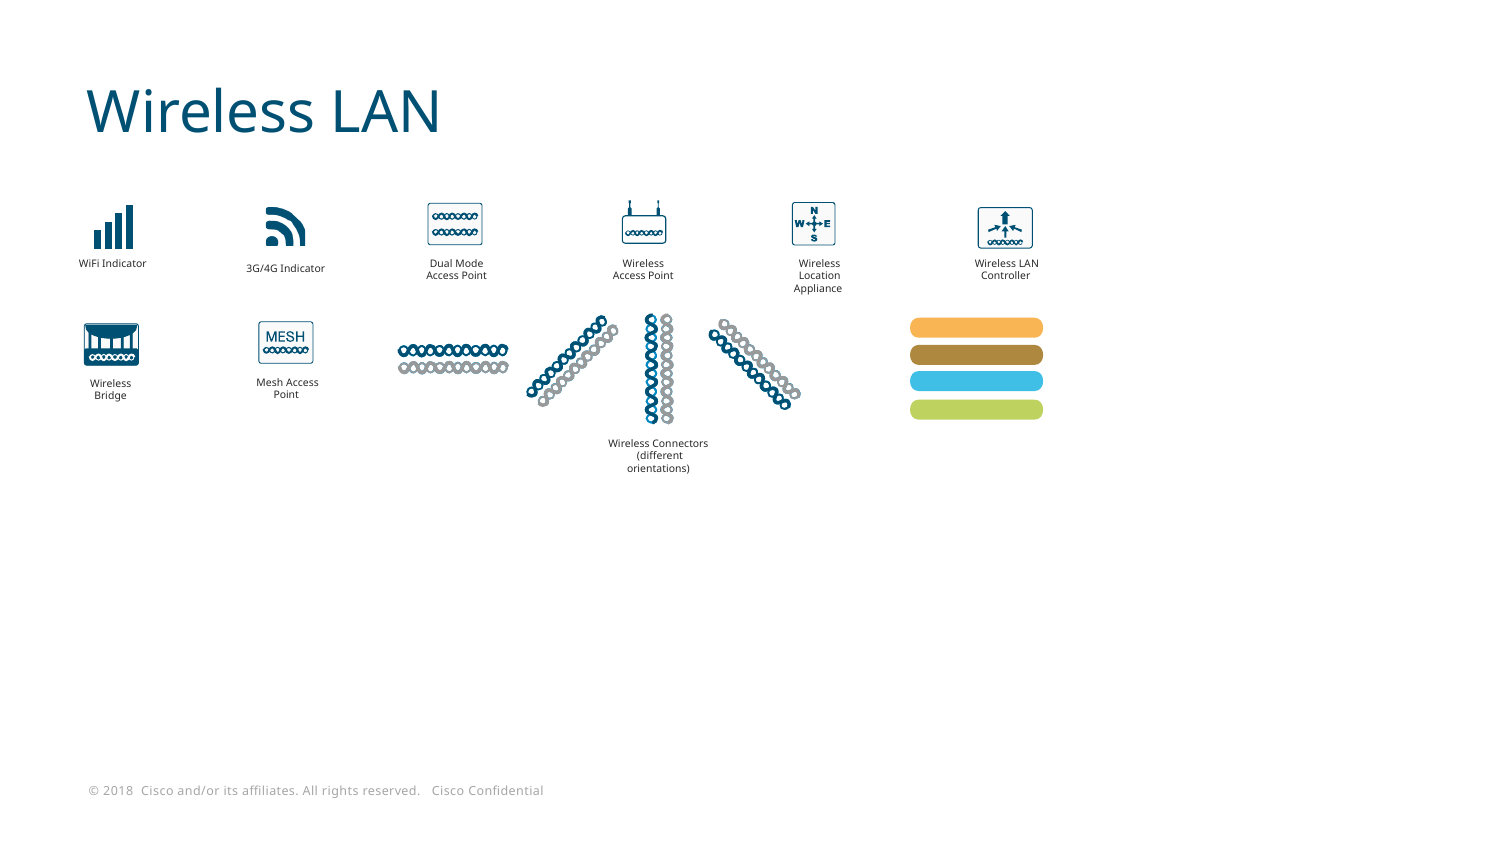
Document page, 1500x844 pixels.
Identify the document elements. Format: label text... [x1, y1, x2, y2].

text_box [977, 206, 1034, 249]
picture [909, 370, 1046, 395]
picture [281, 207, 306, 229]
picture [258, 321, 315, 365]
text_box Wireless Connectors (different orientations) [592, 429, 728, 482]
text_box Mesh Access Point [239, 368, 336, 409]
picture [114, 339, 120, 348]
text_box Wireless LAN Controller [959, 249, 1055, 289]
title Wireless LAN [71, 55, 1441, 176]
picture [133, 331, 137, 348]
picture [397, 343, 511, 380]
picture [427, 202, 484, 247]
text_box WiFi Indicator [49, 249, 177, 277]
text_box Wireless Access Point [595, 249, 692, 289]
picture [909, 344, 1046, 368]
picture [265, 228, 285, 246]
picture [909, 317, 1046, 341]
picture [397, 343, 411, 349]
picture [102, 339, 109, 348]
picture [92, 336, 97, 348]
text_box Dual Mode Access Point [408, 249, 506, 289]
picture [909, 399, 1046, 423]
text_box Wireless Location Appliance [762, 249, 878, 302]
picture [526, 314, 622, 408]
picture [794, 204, 836, 246]
picture [265, 214, 299, 246]
picture [644, 313, 679, 427]
picture [91, 204, 125, 249]
picture [124, 337, 129, 348]
picture [83, 323, 136, 349]
text_box Wireless Bridge [73, 369, 148, 410]
text_box 3G/4G Indicator [222, 255, 349, 283]
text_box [621, 200, 667, 245]
picture [708, 318, 802, 413]
